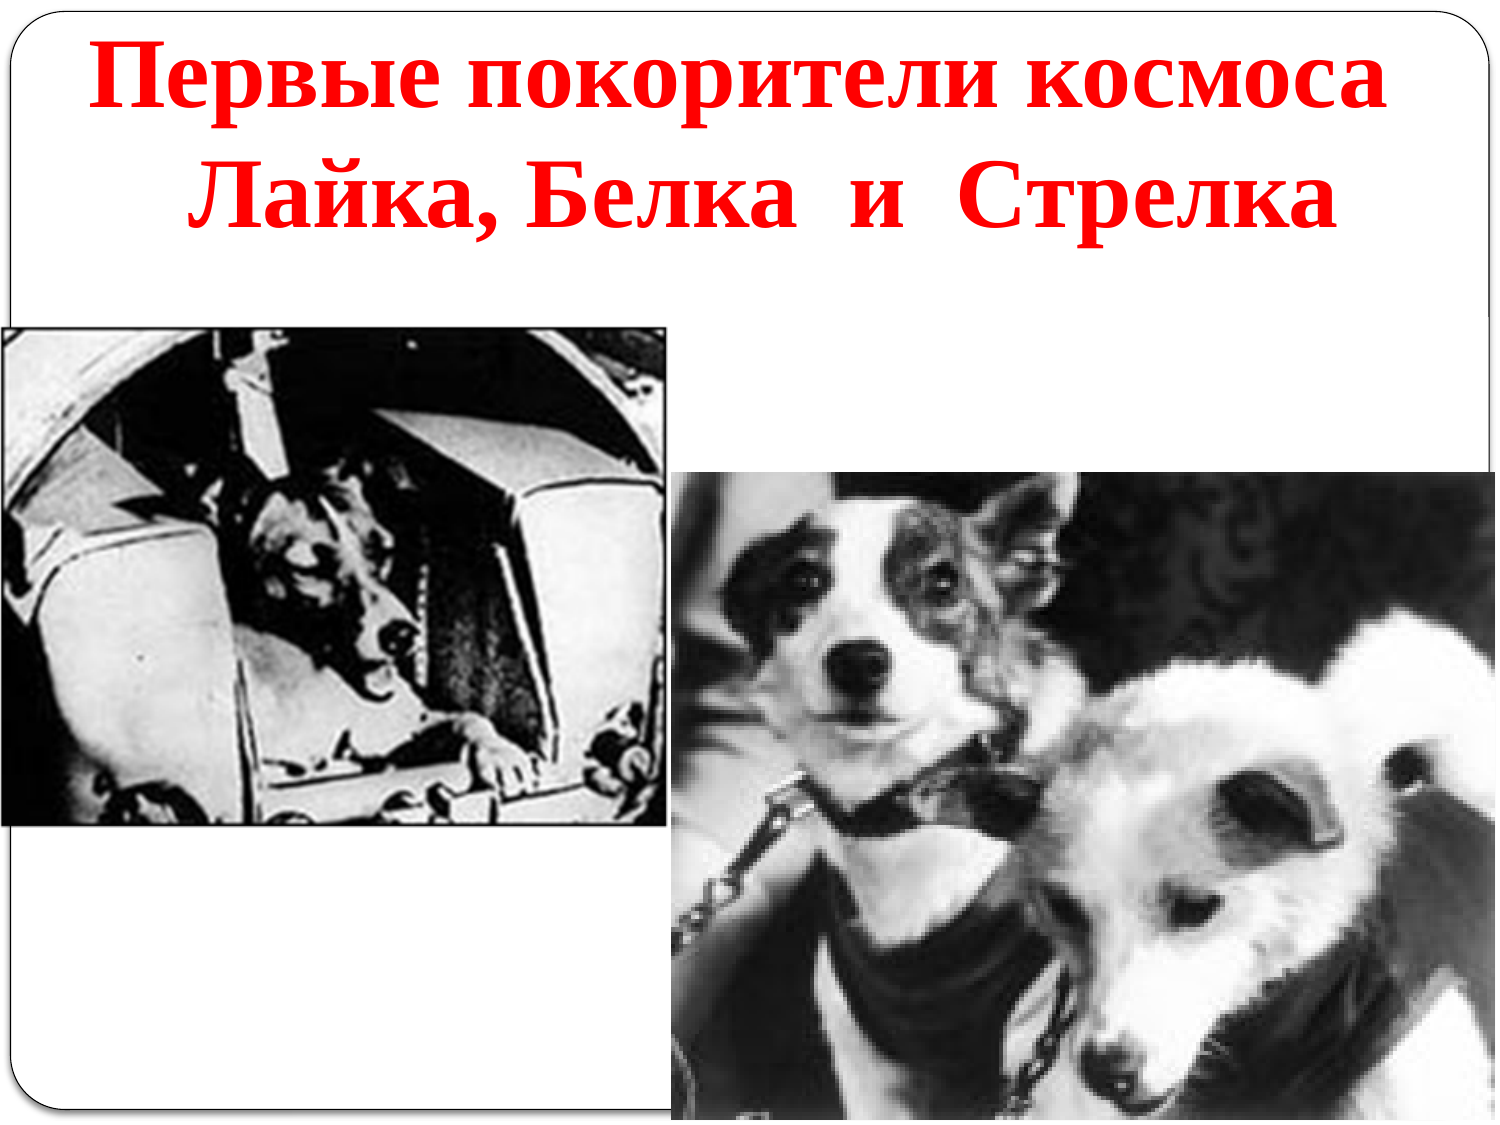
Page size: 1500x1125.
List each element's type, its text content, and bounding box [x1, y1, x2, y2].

picture [0, 326, 1500, 1125]
text_box Первые покорители космоса Лайка, Белка и Стрелка [23, 0, 1486, 375]
